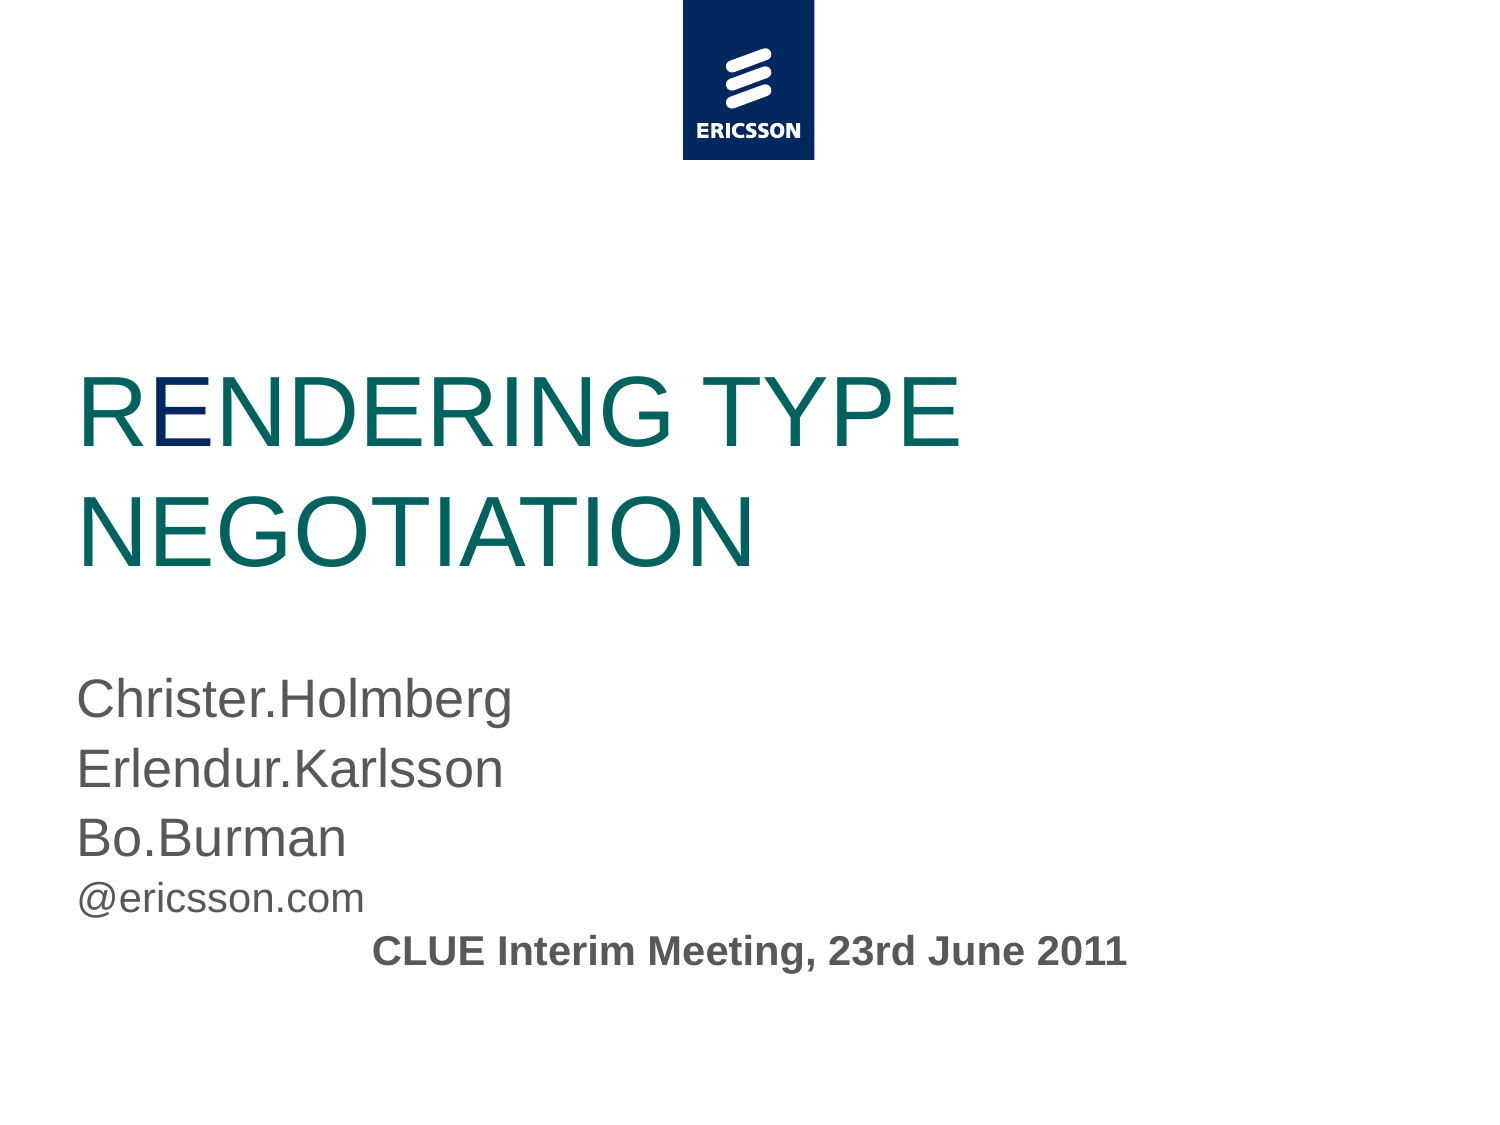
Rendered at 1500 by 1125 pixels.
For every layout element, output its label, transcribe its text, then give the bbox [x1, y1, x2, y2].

subtitle Christer.Holmberg Erlendur.Karlsson Bo.Burman @ericsson.com CLUE Interim Meeting, 23rd June 2011 [64, 670, 1436, 1003]
title RENDERING TYPE NEGOTIATION [64, 346, 1435, 587]
